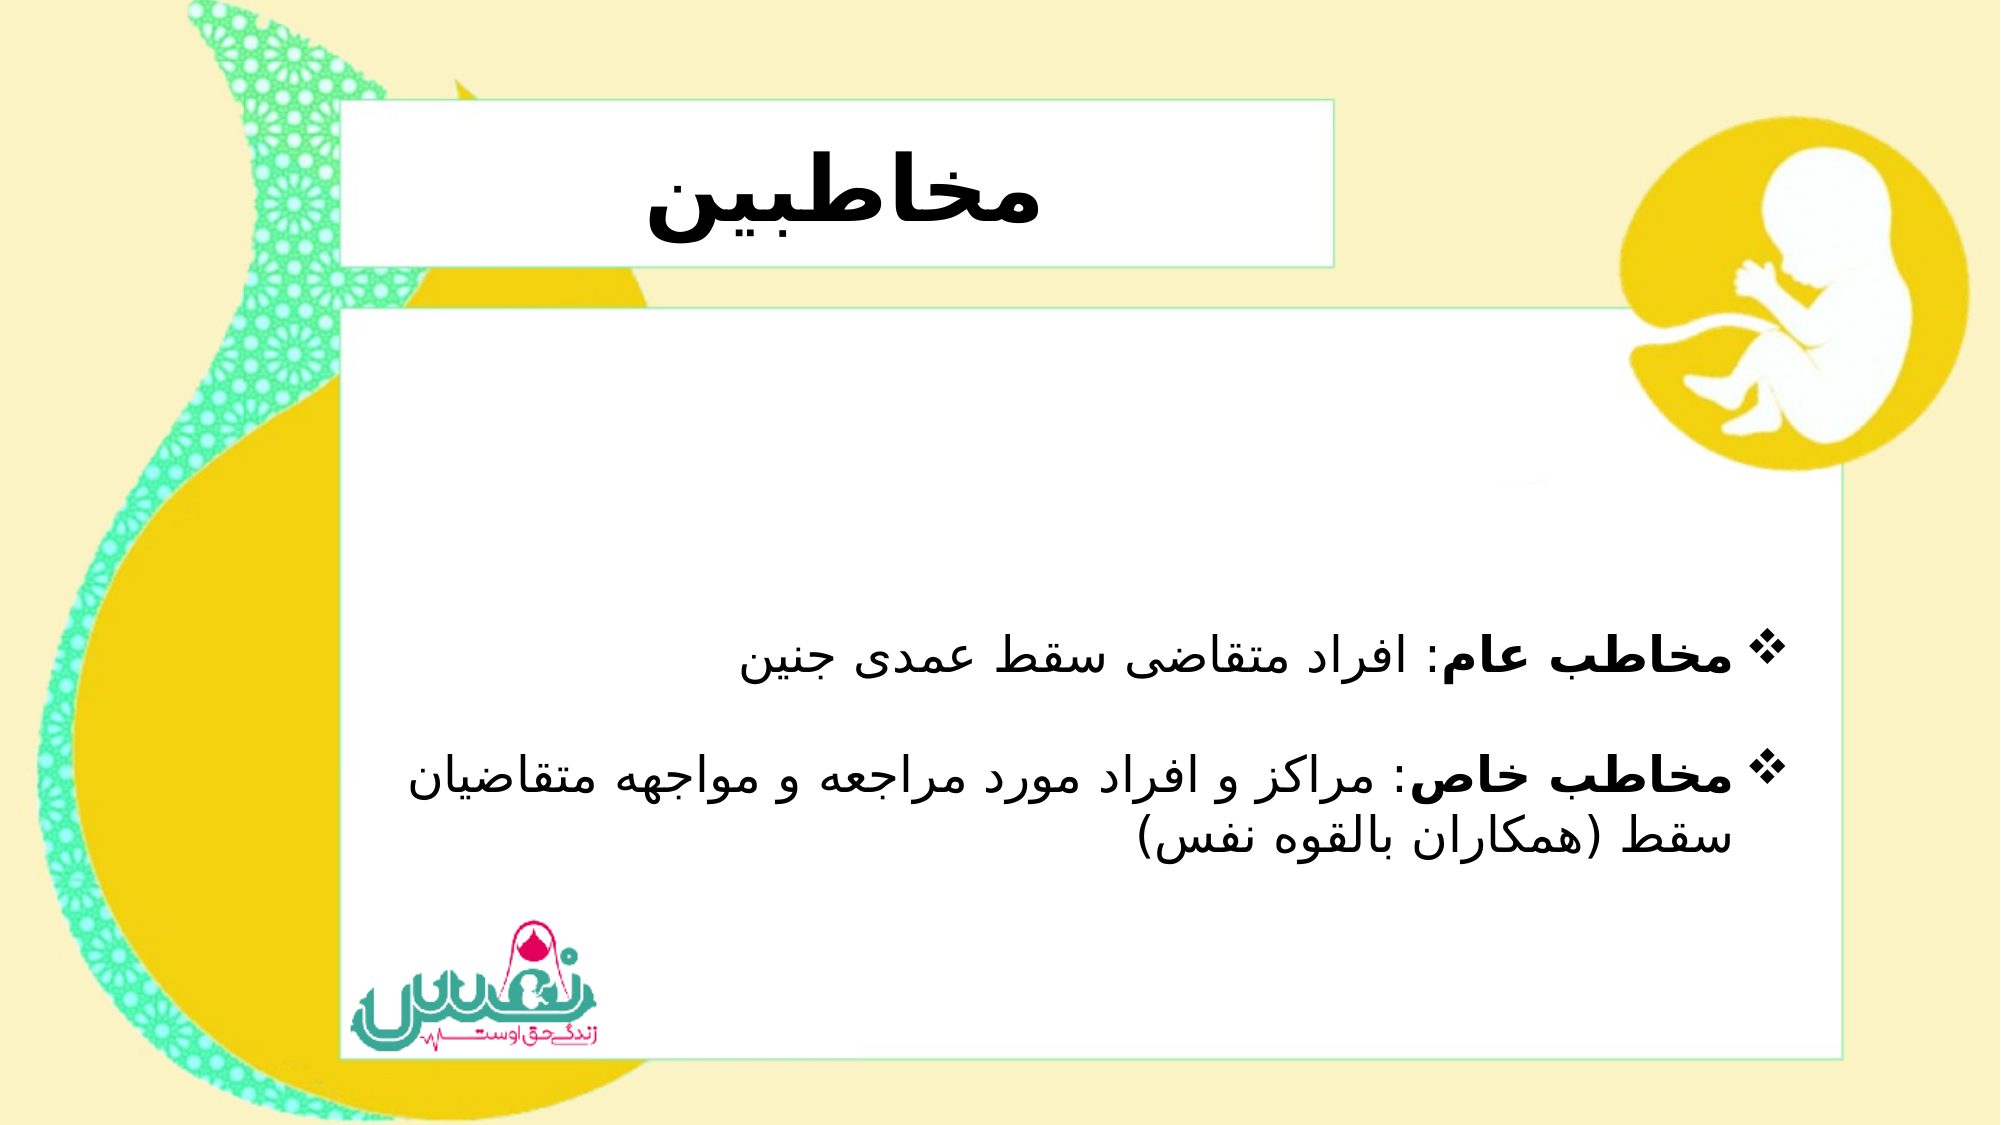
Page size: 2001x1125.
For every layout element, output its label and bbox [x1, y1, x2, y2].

list [0, 0, 2000, 1125]
